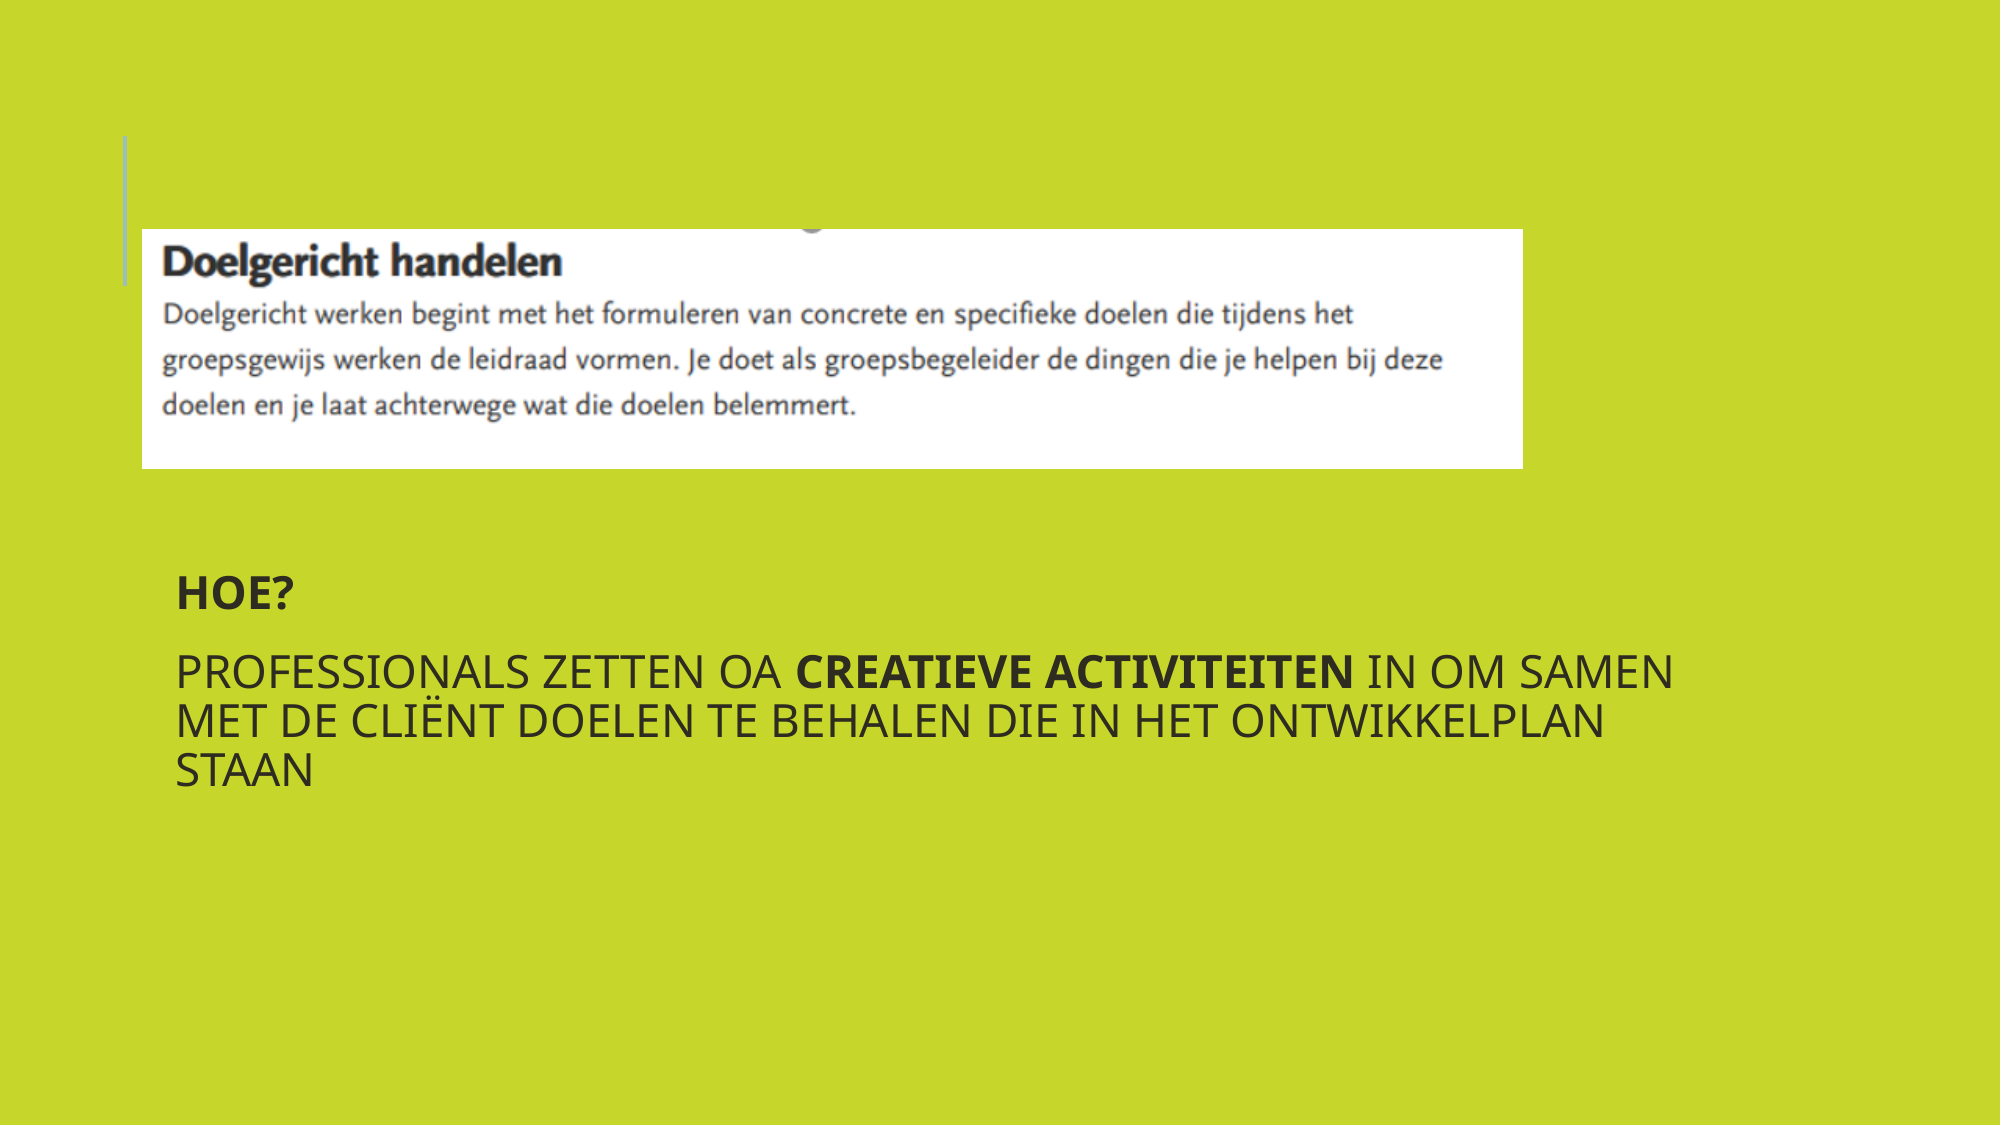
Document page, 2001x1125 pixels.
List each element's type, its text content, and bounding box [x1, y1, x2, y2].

picture [142, 229, 1523, 469]
list HOE? PROFESSIONALS ZETTEN OA CREATIEVE ACTIVITEITEN IN OM SAMEN MET DE CLIËNT DOELEN TE BEHALEN DIE IN HET ONTWIKKELPLAN STAAN [168, 562, 1763, 1125]
